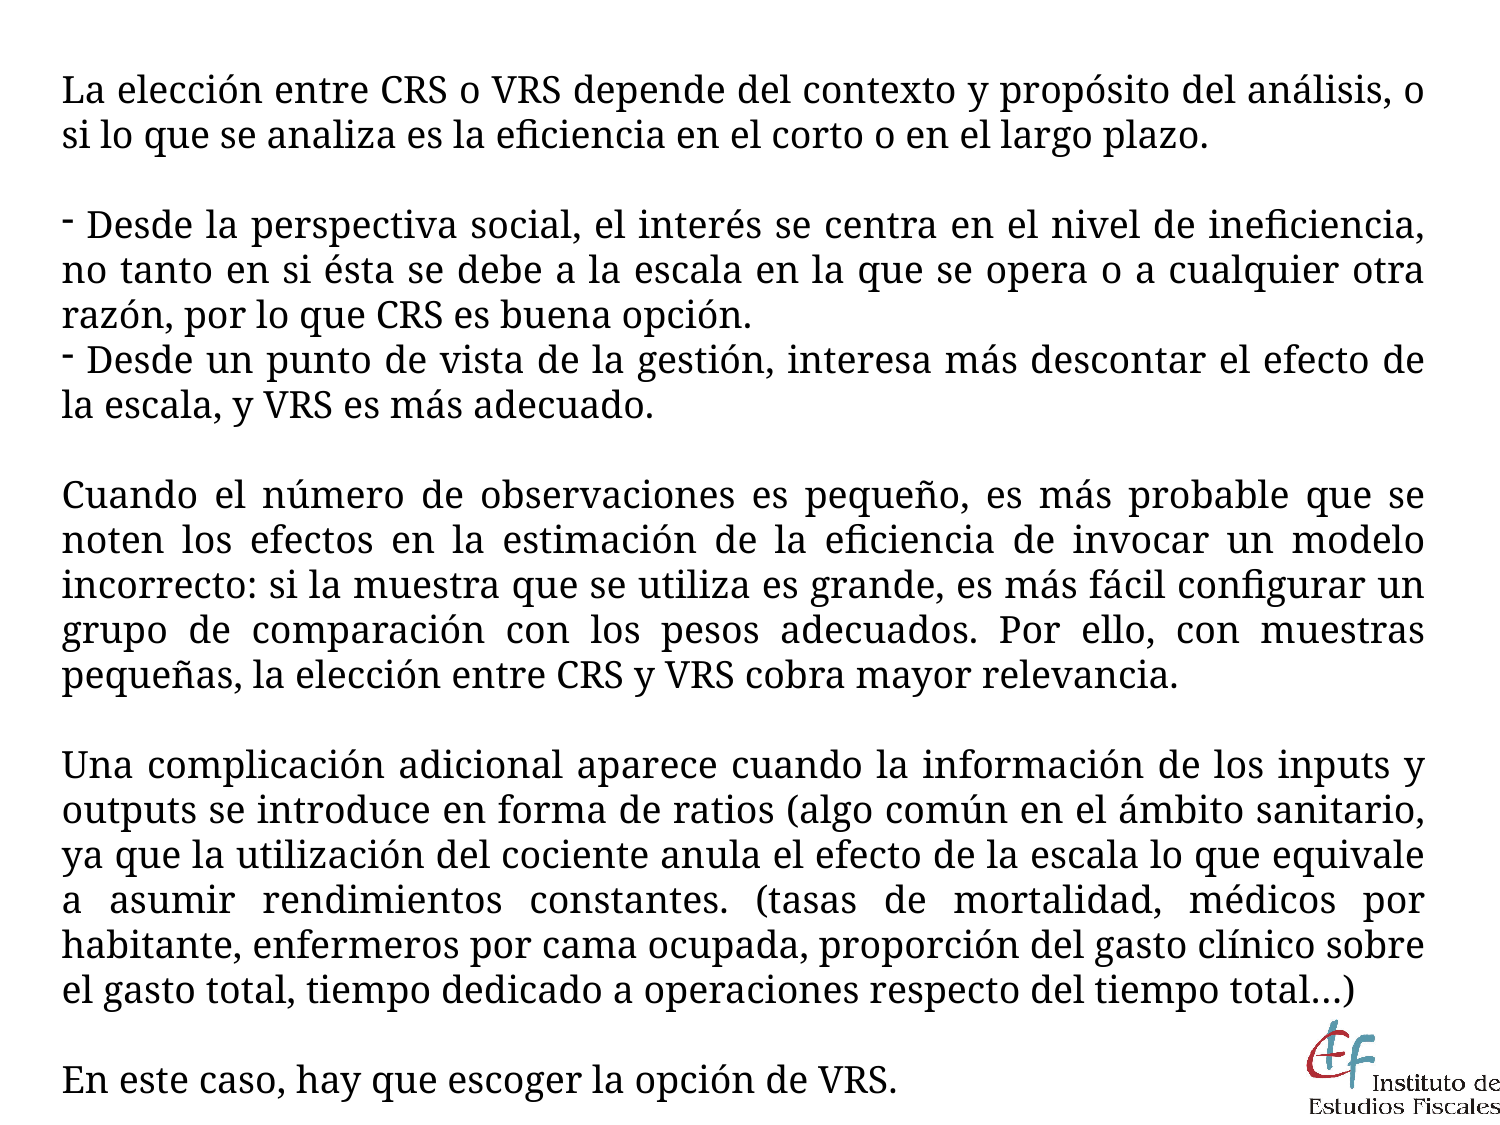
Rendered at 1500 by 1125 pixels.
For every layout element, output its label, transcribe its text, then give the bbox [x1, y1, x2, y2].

text_box La elección entre CRS o VRS depende del contexto y propósito del análisis, o si lo que se analiza es la eficiencia en el corto o en el largo plazo. Desde la perspectiva social, el interés se centra en el nivel de ineficiencia, no tanto en si ésta se debe a la escala en la que se opera o a cualquier otra razón, por lo que CRS es buena opción. Desde un punto de vista de la gestión, interesa más descontar el efecto de la escala, y VRS es más adecuado. Cuando el número de observaciones es pequeño, es más probable que se noten los efectos en la estimación de la eficiencia de invocar un modelo incorrecto: si la muestra que se utiliza es grande, es más fácil configurar un grupo de comparación con los pesos adecuados. Por ello, con muestras pequeñas, la elección entre CRS y VRS cobra mayor relevancia. Una complicación adicional aparece cuando la información de los inputs y outputs se introduce en forma de ratios (algo común en el ámbito sanitario, ya que la utilización del cociente anula el efecto de la escala lo que equivale a asumir rendimientos constantes. (tasas de mortalidad, médicos por habitante, enfermeros por cama ocupada, proporción del gasto clínico sobre el gasto total, tiempo dedicado a operaciones respecto del tiempo total…) En este caso, hay que escoger la opción de VRS. [46, 58, 1442, 1109]
picture [1306, 1019, 1500, 1114]
